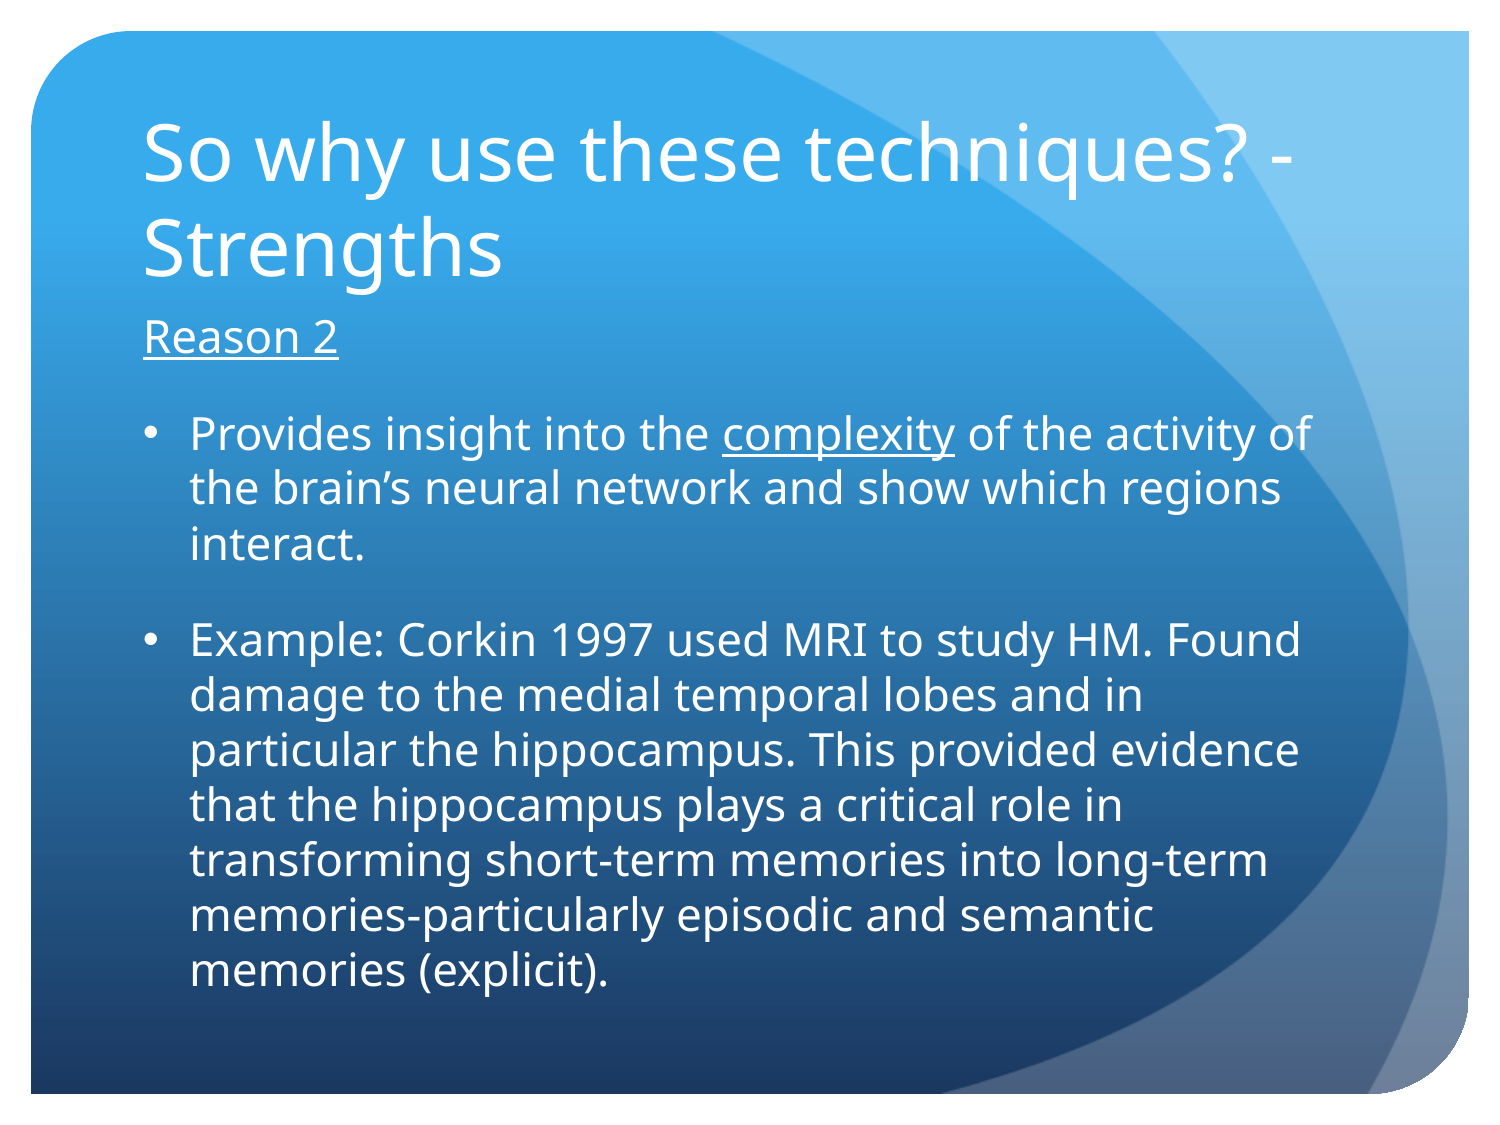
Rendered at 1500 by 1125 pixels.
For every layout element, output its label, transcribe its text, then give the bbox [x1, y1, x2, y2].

title So why use these techniques? -Strengths [127, 62, 1372, 299]
list Reason 2 Provides insight into the complexity of the activity of the brain’s neural network and show which regions interact. Example: Corkin 1997 used MRI to study HM. Found damage to the medial temporal lobes and in particular the hippocampus. This provided evidence that the hippocampus plays a critical role in transforming short-term memories into long-term memories-particularly episodic and semantic memories (explicit). [127, 299, 1372, 991]
picture [24, 30, 1473, 1094]
